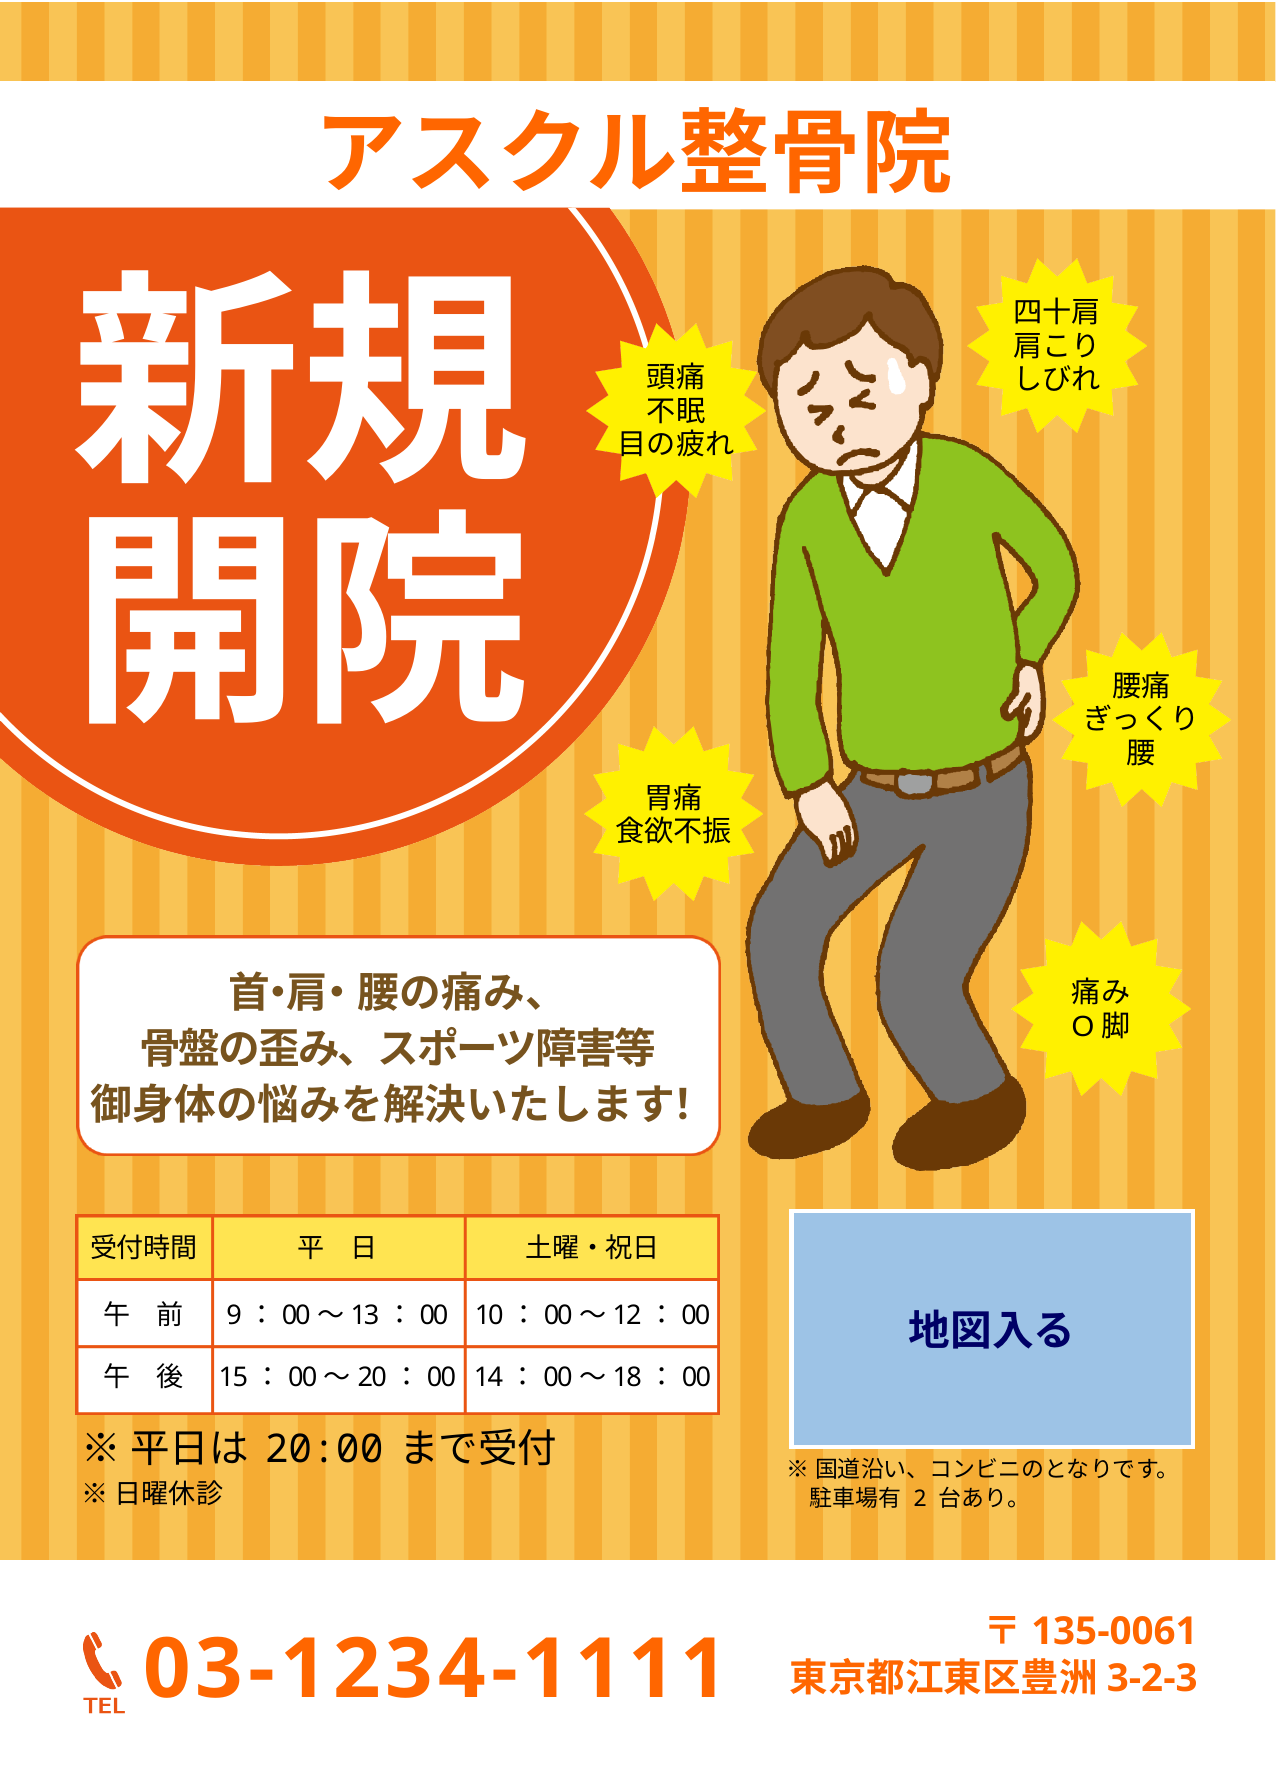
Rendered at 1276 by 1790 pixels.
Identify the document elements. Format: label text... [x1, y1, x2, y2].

picture [0, 2, 1276, 1560]
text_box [584, 726, 745, 901]
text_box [586, 323, 745, 498]
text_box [1081, 921, 1191, 1096]
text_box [1081, 632, 1231, 807]
text_box 〒135-0061 東京都江東区豊洲3-2-3 [760, 1606, 1198, 1699]
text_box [967, 258, 1147, 433]
picture [83, 1632, 125, 1723]
text_box 03-1234-1111 [143, 1613, 763, 1714]
